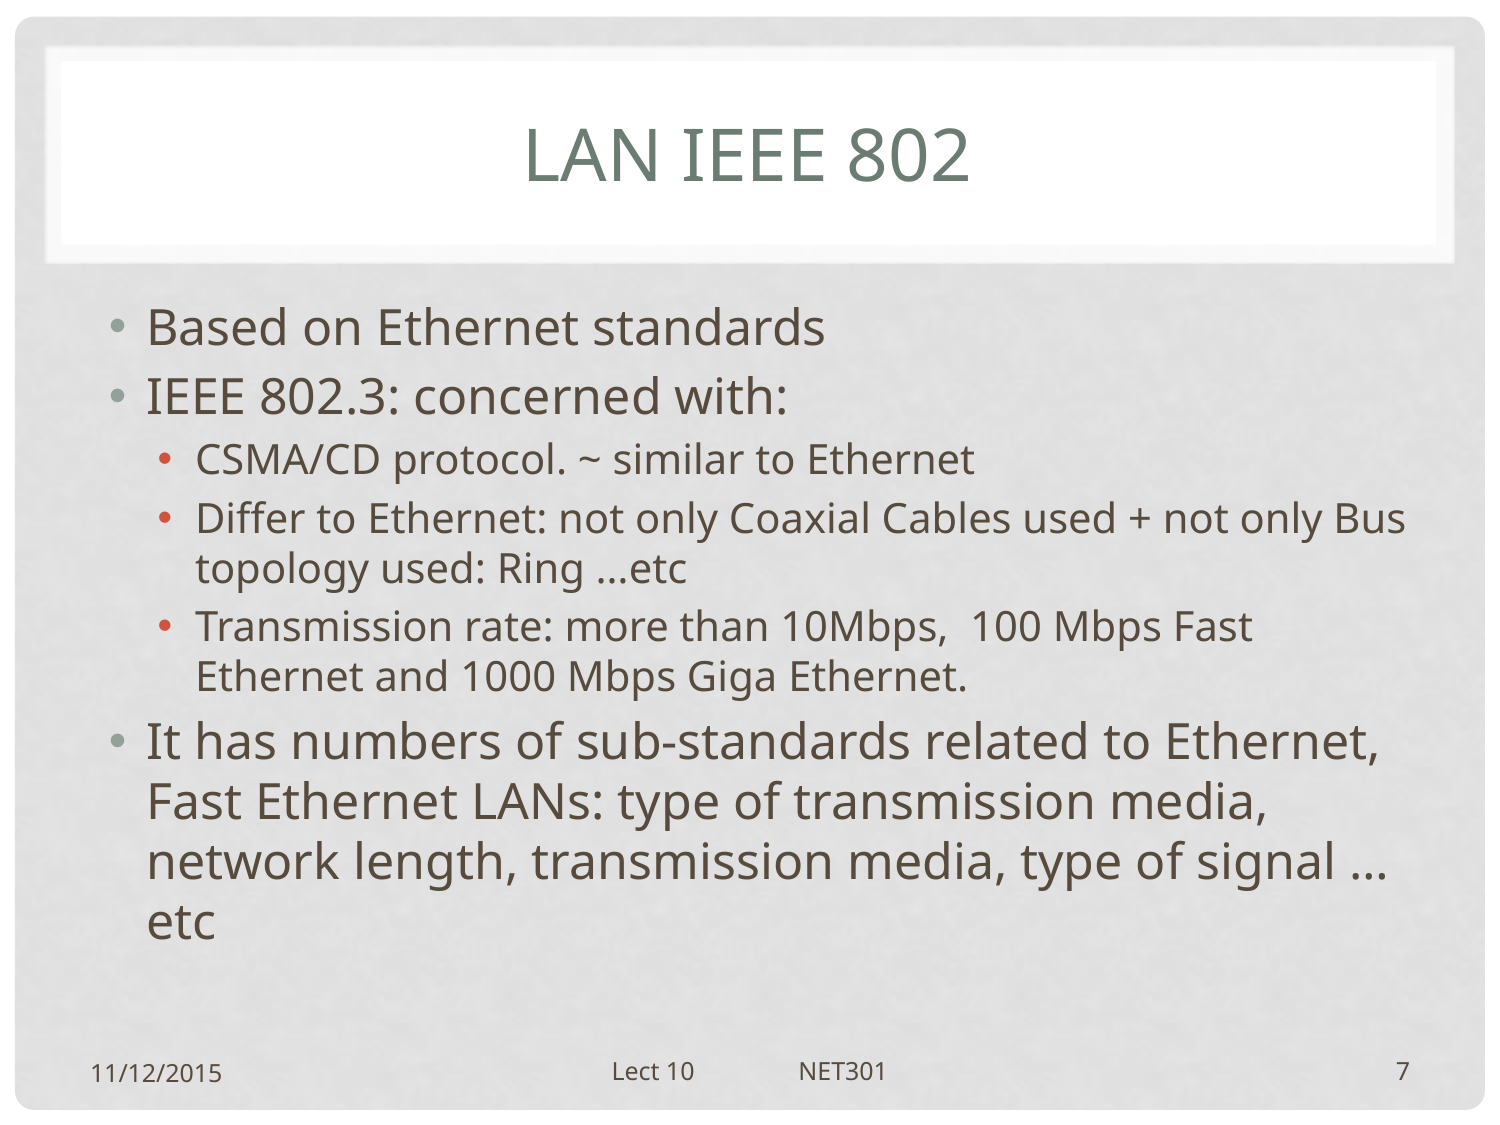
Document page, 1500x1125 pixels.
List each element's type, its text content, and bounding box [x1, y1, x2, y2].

footer Lect 10 NET301 [512, 1042, 988, 1103]
list Based on Ethernet standards IEEE 802.3: concerned with: CSMA/CD protocol. ~ similar to Ethernet Differ to Ethernet: not only Coaxial Cables used + not only Bus topology used: Ring …etc Transmission rate: more than 10Mbps, 100 Mbps Fast Ethernet and 1000 Mbps Giga Ethernet. It has numbers of sub-standards related to Ethernet, Fast Ethernet LANs: type of transmission media, network length, transmission media, type of signal … etc [75, 287, 1425, 1005]
title LAN IEEE 802 [69, 66, 1425, 238]
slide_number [75, 1042, 425, 1103]
slide_number 7 [1074, 1042, 1425, 1103]
